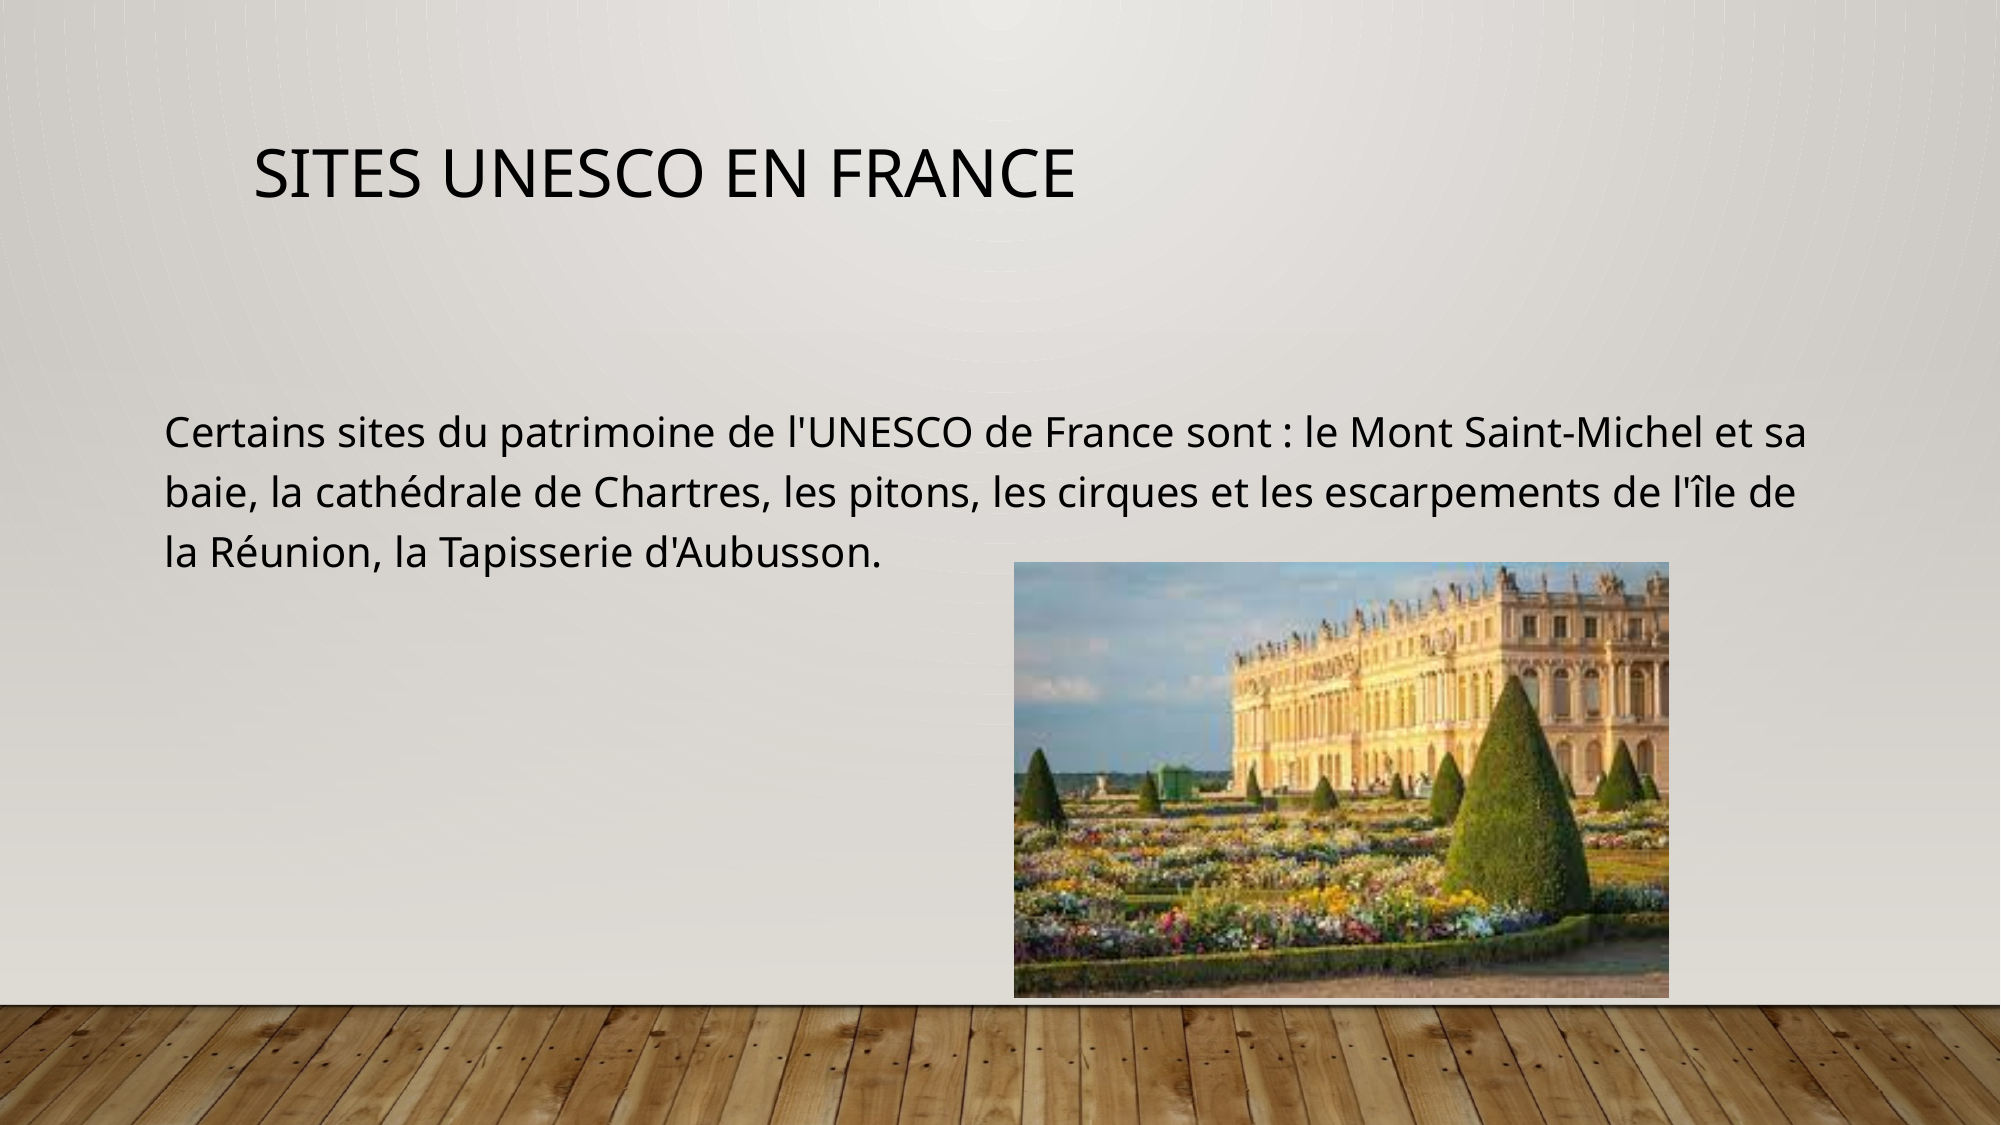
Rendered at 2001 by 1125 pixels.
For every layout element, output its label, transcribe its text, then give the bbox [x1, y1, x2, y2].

list Certains sites du patrimoine de l'UNESCO de France sont : le Mont Saint-Michel et sa baie, la cathédrale de Chartres, les pitons, les cirques et les escarpements de l'île de la Réunion, la Tapisserie d'Aubusson. [149, 388, 1850, 950]
picture [0, 1005, 2000, 1125]
title Sites Unesco en france [238, 131, 1814, 305]
picture [1014, 562, 1669, 998]
